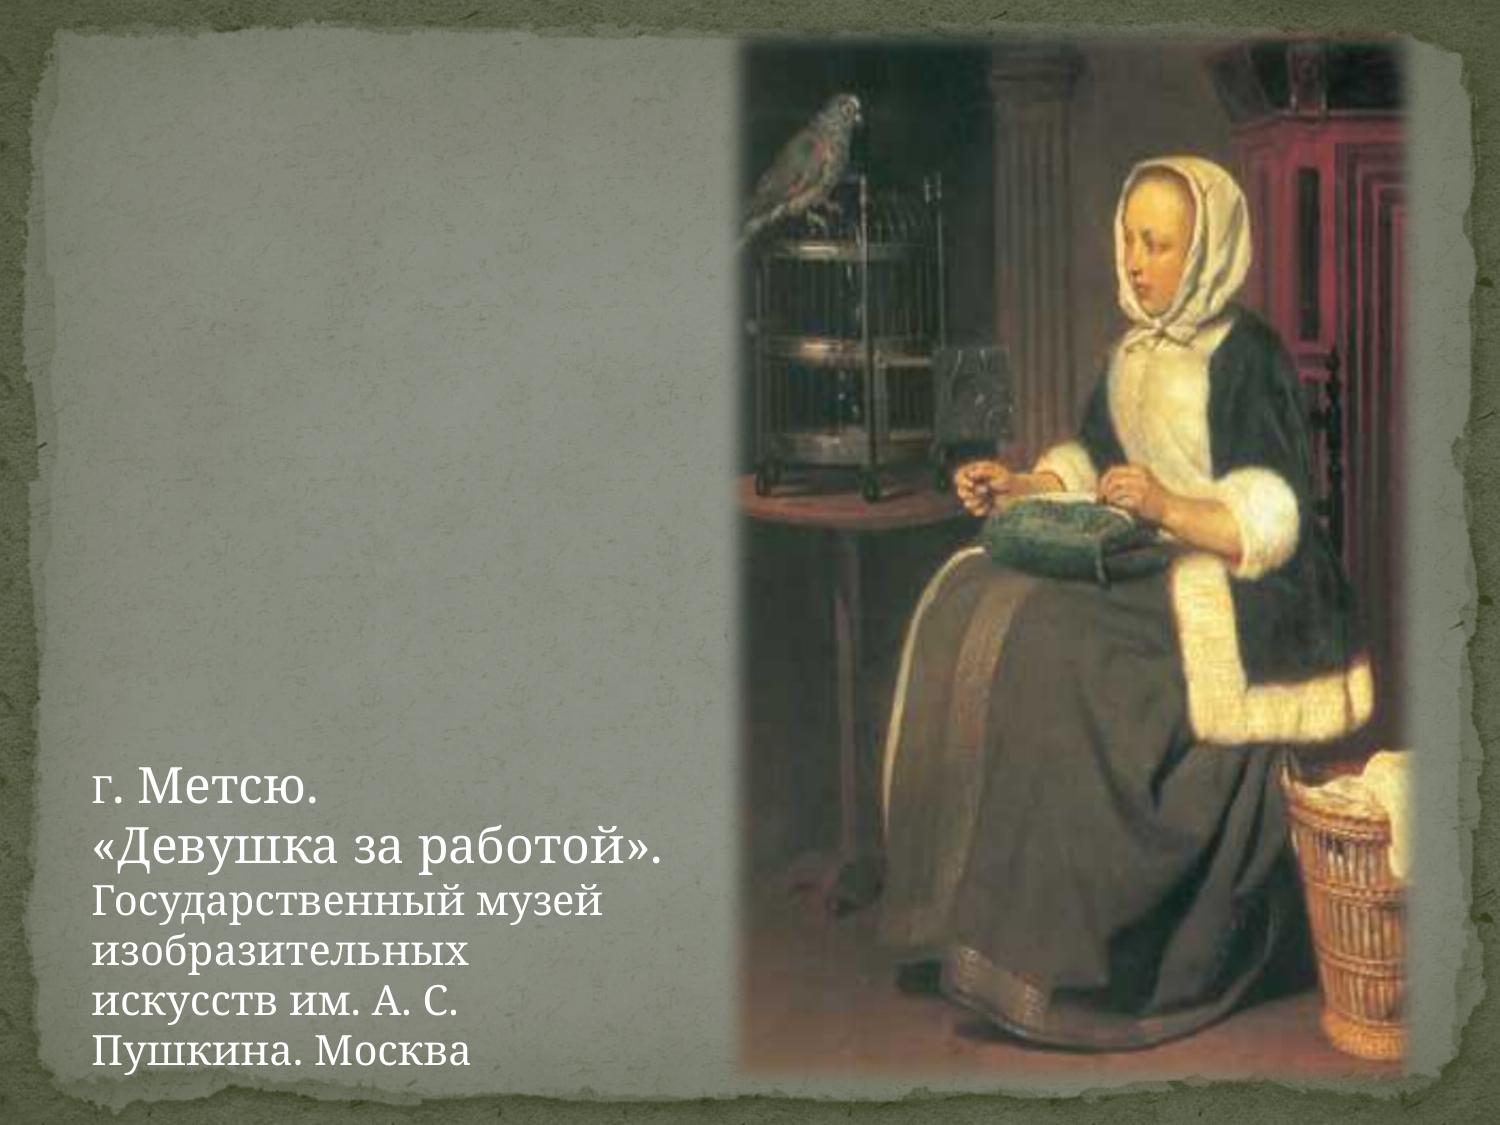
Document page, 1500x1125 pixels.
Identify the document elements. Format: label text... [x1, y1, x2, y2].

picture [721, 20, 1423, 1092]
text_box Г. Метсю. «Девушка за работой». Государственный музей изобразительных искусств им. А. С. Пушкина. Москва [76, 746, 680, 1082]
